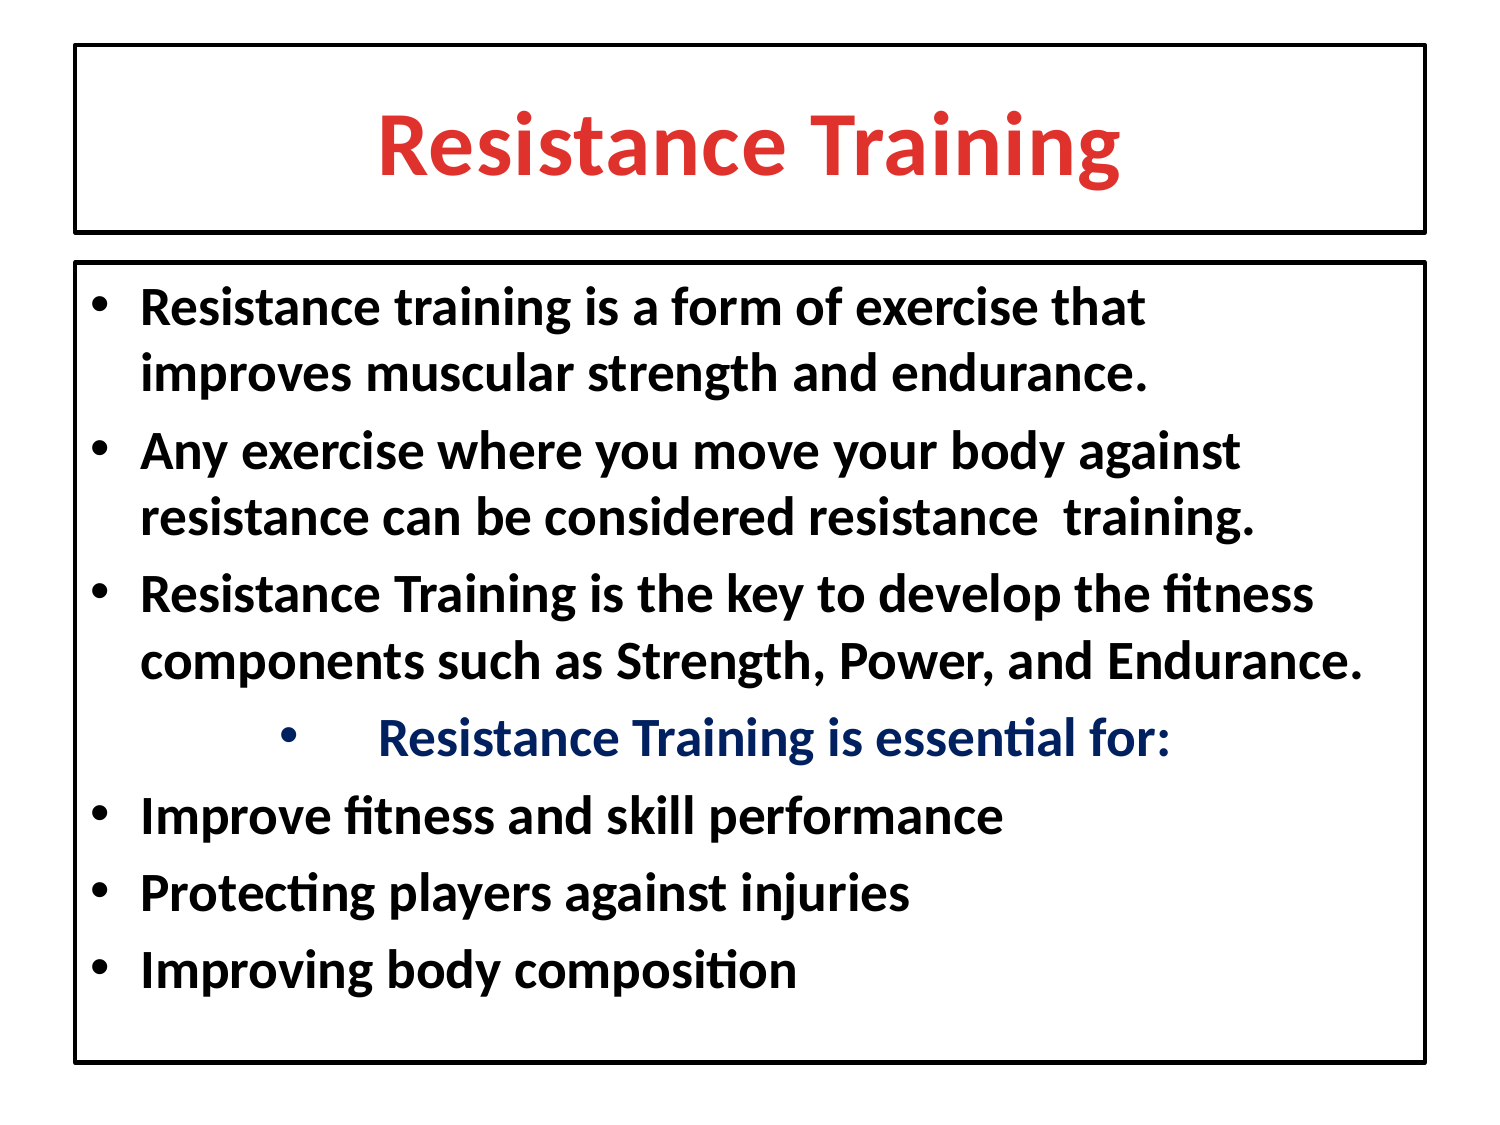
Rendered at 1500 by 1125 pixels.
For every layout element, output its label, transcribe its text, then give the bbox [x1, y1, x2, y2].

list Resistance training is a form of exercise that improves muscular strength and endurance. Any exercise where you move your body against resistance can be considered resistance training. Resistance Training is the key to develop the fitness components such as Strength, Power, and Endurance. Resistance Training is essential for: Improve fitness and skill performance Protecting players against injuries Improving body composition [73, 260, 1427, 1065]
title Resistance Training [73, 43, 1427, 235]
